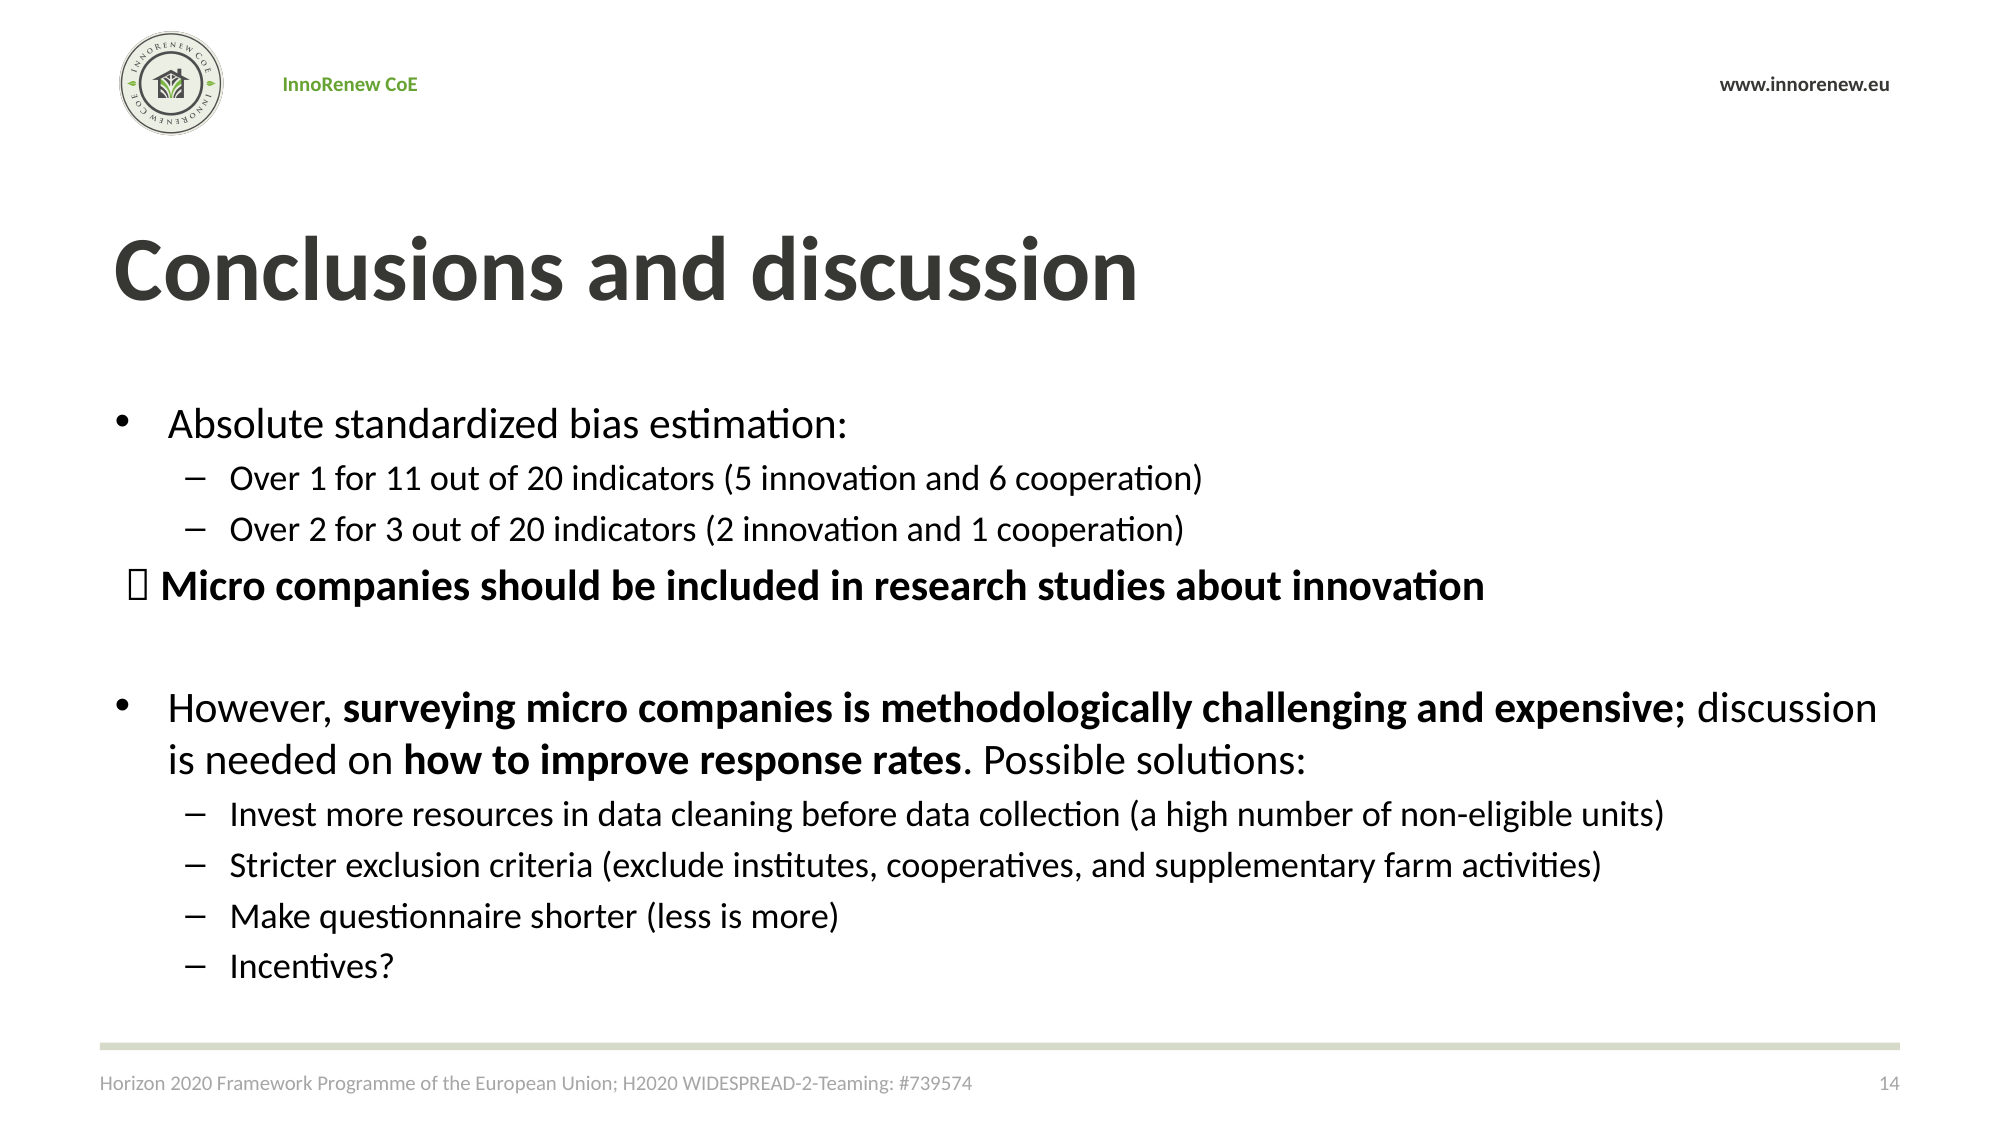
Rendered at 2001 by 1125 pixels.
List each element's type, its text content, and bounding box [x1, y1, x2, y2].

slide_number 14 [1433, 1042, 1900, 1103]
title Conclusions and discussion [99, 169, 1900, 358]
picture [117, 30, 225, 137]
list Absolute standardized bias estimation: Over 1 for 11 out of 20 indicators (5 innovation and 6 cooperation) Over 2 for 3 out of 20 indicators (2 innovation and 1 cooperation)  Micro companies should be included in research studies about innovation However, surveying micro companies is methodologically challenging and expensive; discussion is needed on how to improve response rates. Possible solutions: Invest more resources in data cleaning before data collection (a high number of non-eligible units) Stricter exclusion criteria (exclude institutes, cooperatives, and supplementary farm activities) Make questionnaire shorter (less is more) Incentives? [99, 387, 1900, 1005]
footer Horizon 2020 Framework Programme of the European Union; H2020 WIDESPREAD-2-Teaming: #739574 [99, 1042, 1340, 1103]
